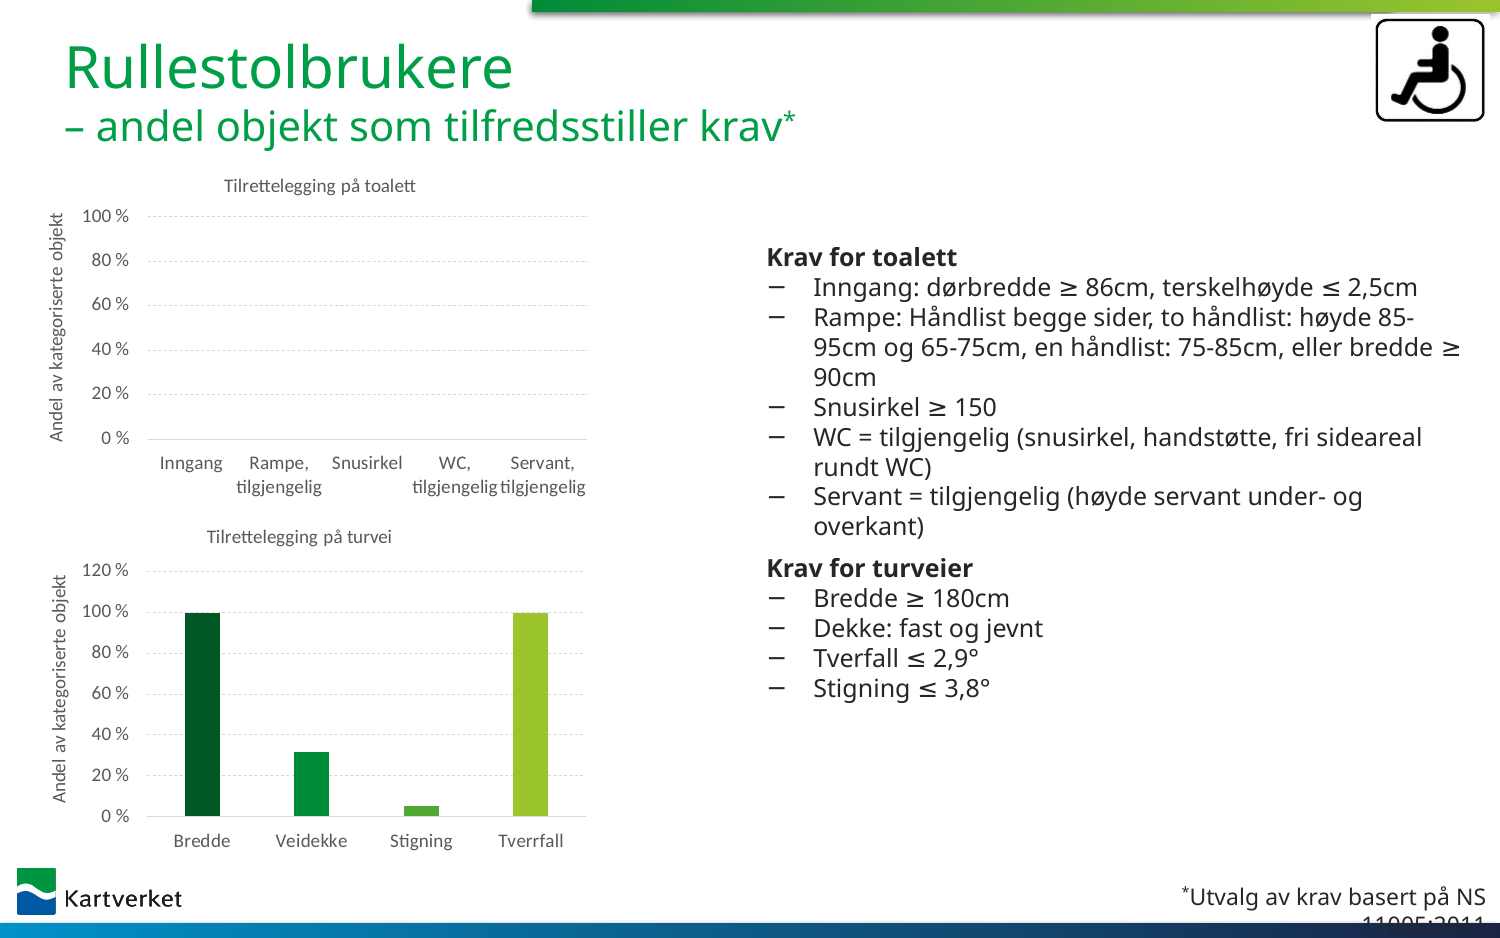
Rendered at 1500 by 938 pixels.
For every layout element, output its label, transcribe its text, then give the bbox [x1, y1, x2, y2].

picture [41, 166, 598, 505]
picture [1371, 13, 1491, 127]
text_box Krav for toalett Inngang: dørbredde ≥ 86cm, terskelhøyde ≤ 2,5cm Rampe: Håndlist begge sider, to håndlist: høyde 85-95cm og 65-75cm, en håndlist: 75-85cm, eller bredde ≥ 90cm Snusirkel ≥ 150 WC = tilgjengelig (snusirkel, handstøtte, fri sideareal rundt WC) Servant = tilgjengelig (høyde servant under- og overkant) [751, 234, 1483, 545]
text_box Krav for turveier Bredde ≥ 180cm Dekke: fast og jevnt Tverfall ≤ 2,9° Stigning ≤ 3,8° [751, 545, 1483, 710]
text_box Rullestolbrukere – andel objekt som tilfredsstiller krav* [49, 14, 1431, 158]
text_box *Utvalg av krav basert på NS 11005:2011 [1068, 873, 1500, 938]
picture [41, 520, 597, 859]
